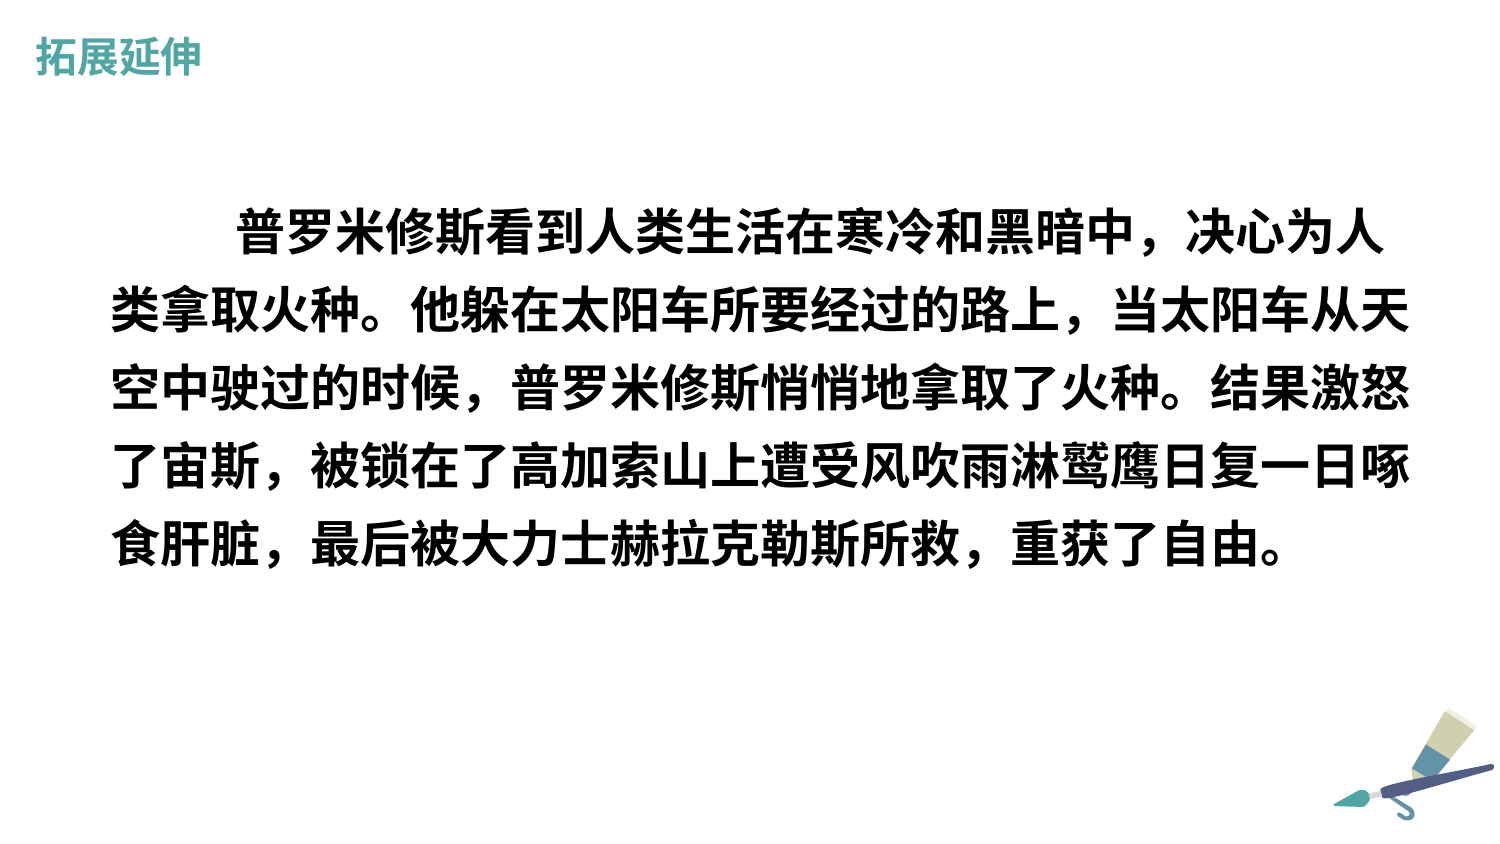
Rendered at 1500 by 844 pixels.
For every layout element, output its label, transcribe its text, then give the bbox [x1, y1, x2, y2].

text_box 普罗米修斯看到人类生活在寒冷和黑暗中，决心为人类拿取火种。他躲在太阳车所要经过的路上，当太阳车从天空中驶过的时候，普罗米修斯悄悄地拿取了火种。结果激怒了宙斯，被锁在了高加索山上遭受风吹雨淋鹫鹰日复一日啄食肝脏，最后被大力士赫拉克勒斯所救，重获了自由。 [99, 176, 1431, 578]
text_box 拓展延伸 [24, 25, 261, 87]
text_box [1358, 708, 1481, 844]
